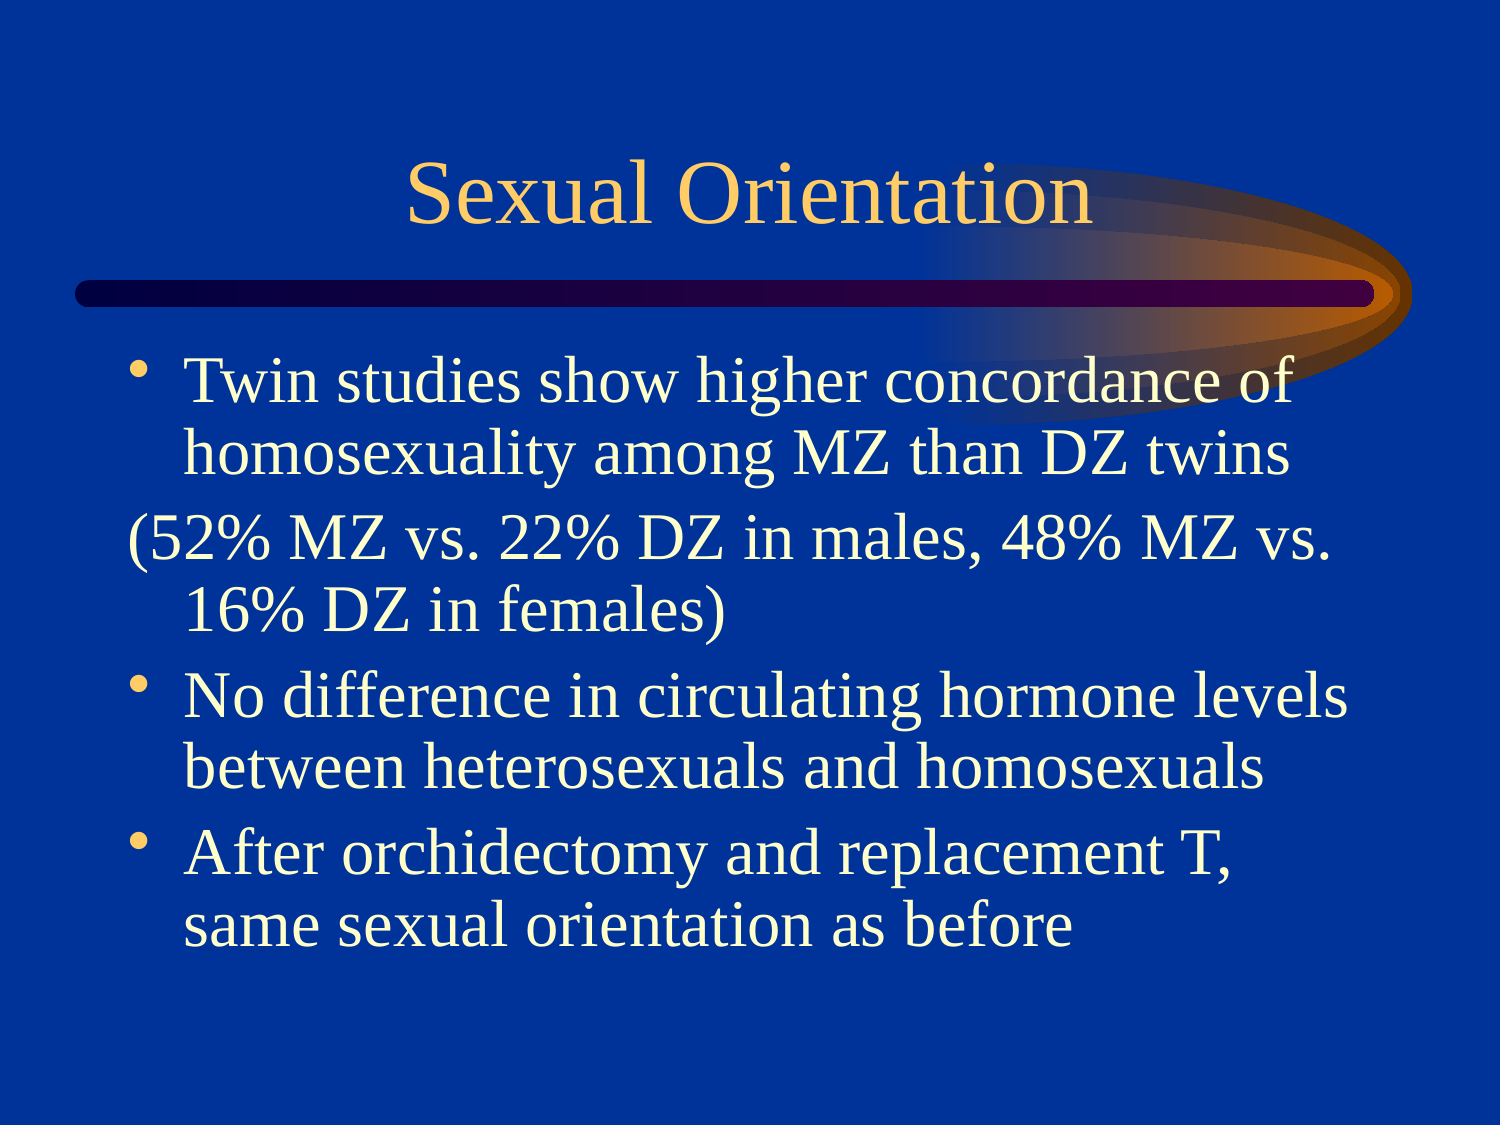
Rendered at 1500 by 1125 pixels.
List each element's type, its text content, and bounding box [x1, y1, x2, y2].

list Twin studies show higher concordance of homosexuality among MZ than DZ twins (52% MZ vs. 22% DZ in males, 48% MZ vs. 16% DZ in females) No difference in circulating hormone levels between heterosexuals and homosexuals After orchidectomy and replacement T, same sexual orientation as before [112, 337, 1388, 1013]
title Sexual Orientation [112, 62, 1388, 251]
